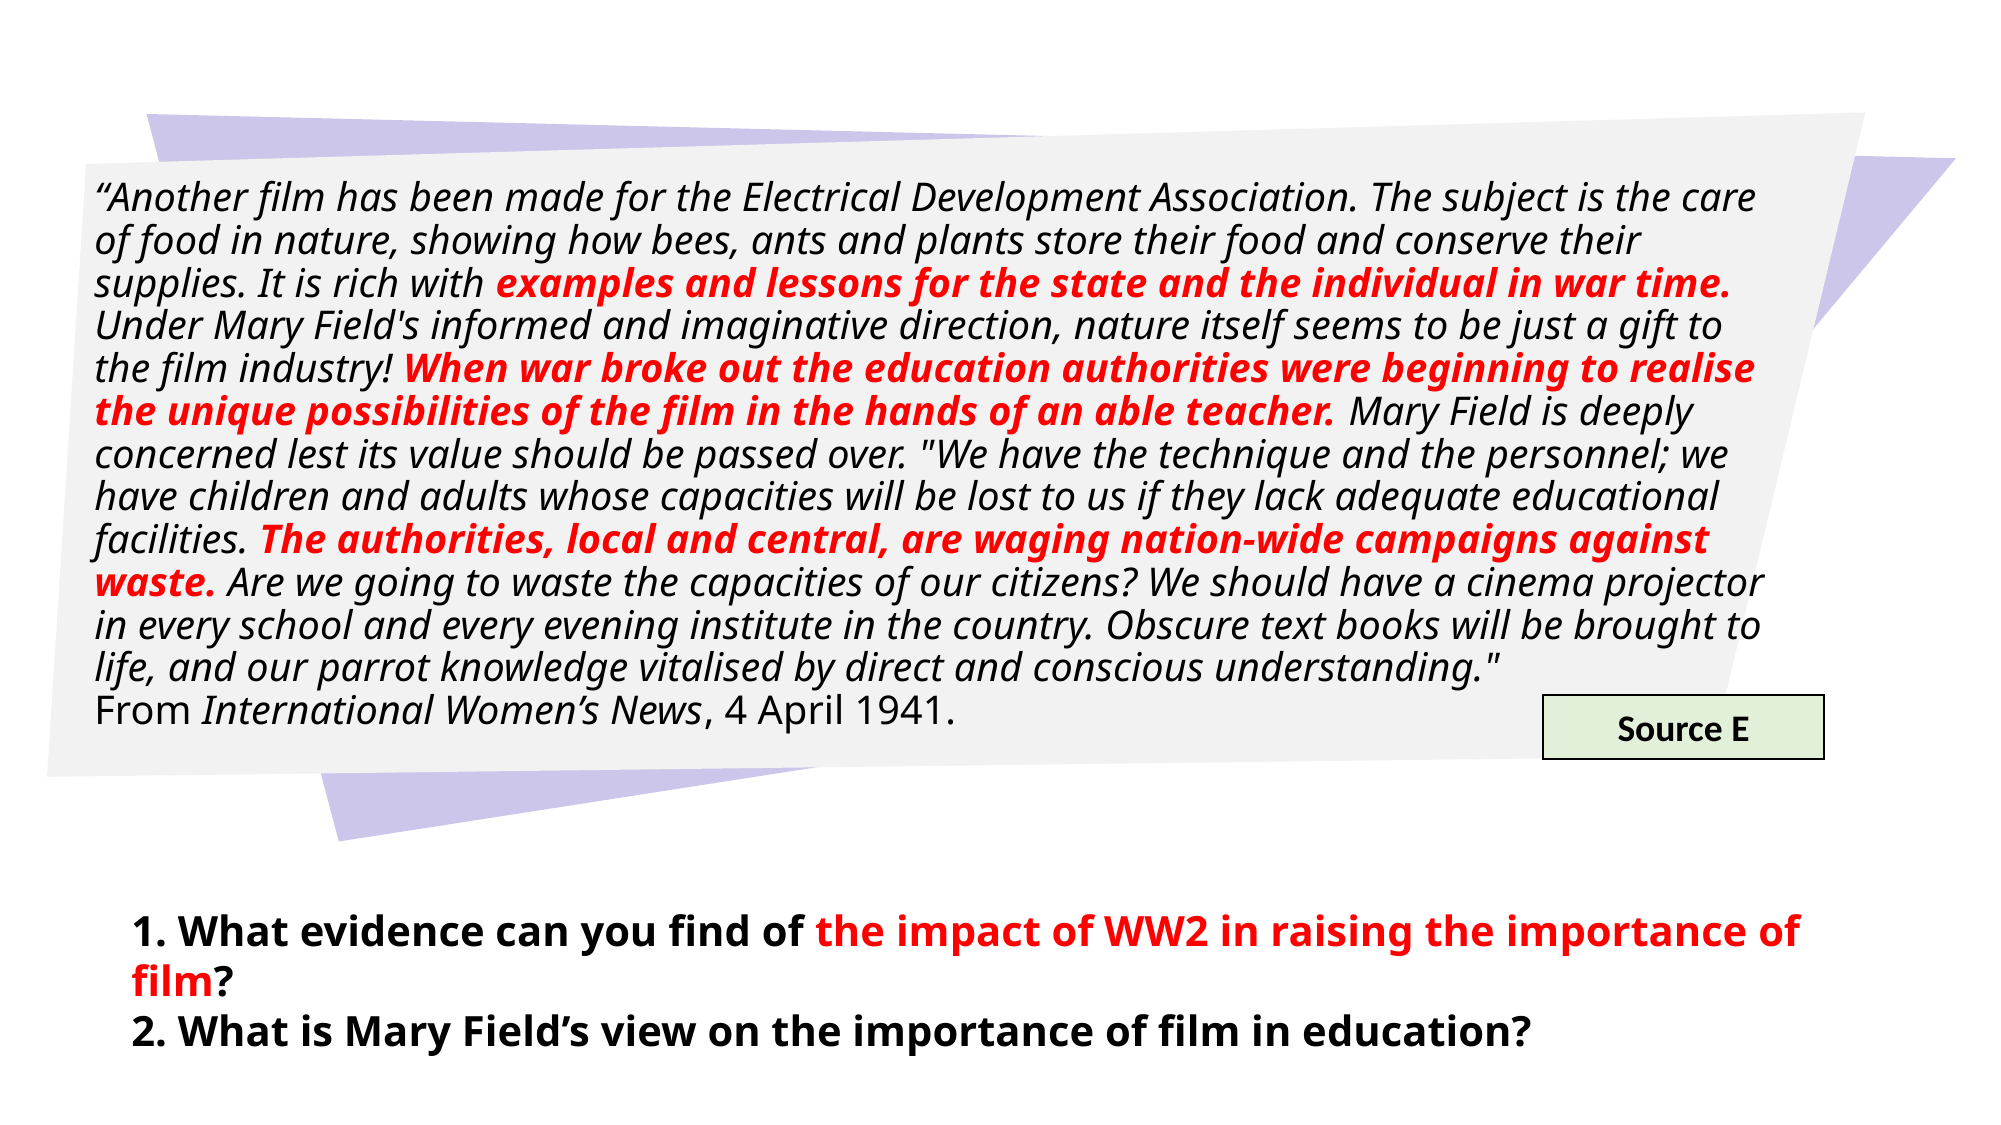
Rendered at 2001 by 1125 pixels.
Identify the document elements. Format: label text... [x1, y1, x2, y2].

text_box [1814, 154, 1959, 330]
text_box “Another film has been made for the Electrical Development Association. The subject is the care of food in nature, showing how bees, ants and plants store their food and conserve their supplies. It is rich with examples and lessons for the state and the individual in war time. Under Mary Field's informed and imaginative direction, nature itself seems to be just a gift to the film industry! When war broke out the education authorities were beginning to realise the unique possibilities of the film in the hands of an able teacher. Mary Field is deeply concerned lest its value should be passed over. "We have the technique and the personnel; we have children and adults whose capacities will be lost to us if they lack adequate educational facilities. The authorities, local and central, are waging nation-wide campaigns against waste. Are we going to waste the capacities of our citizens? We should have a cinema projector in every school and every evening institute in the country. Obscure text books will be brought to life, and our parrot knowledge vitalised by direct and conscious understanding." From International Women’s News, 4 April 1941. [47, 112, 1866, 777]
text_box [145, 112, 1051, 161]
text_box [319, 768, 819, 843]
text_box Source E [1542, 694, 1825, 759]
text_box 1. What evidence can you find of the impact of WW2 in raising the importance of film? 2. What is Mary Field’s view on the importance of film in education? [116, 921, 1913, 1037]
